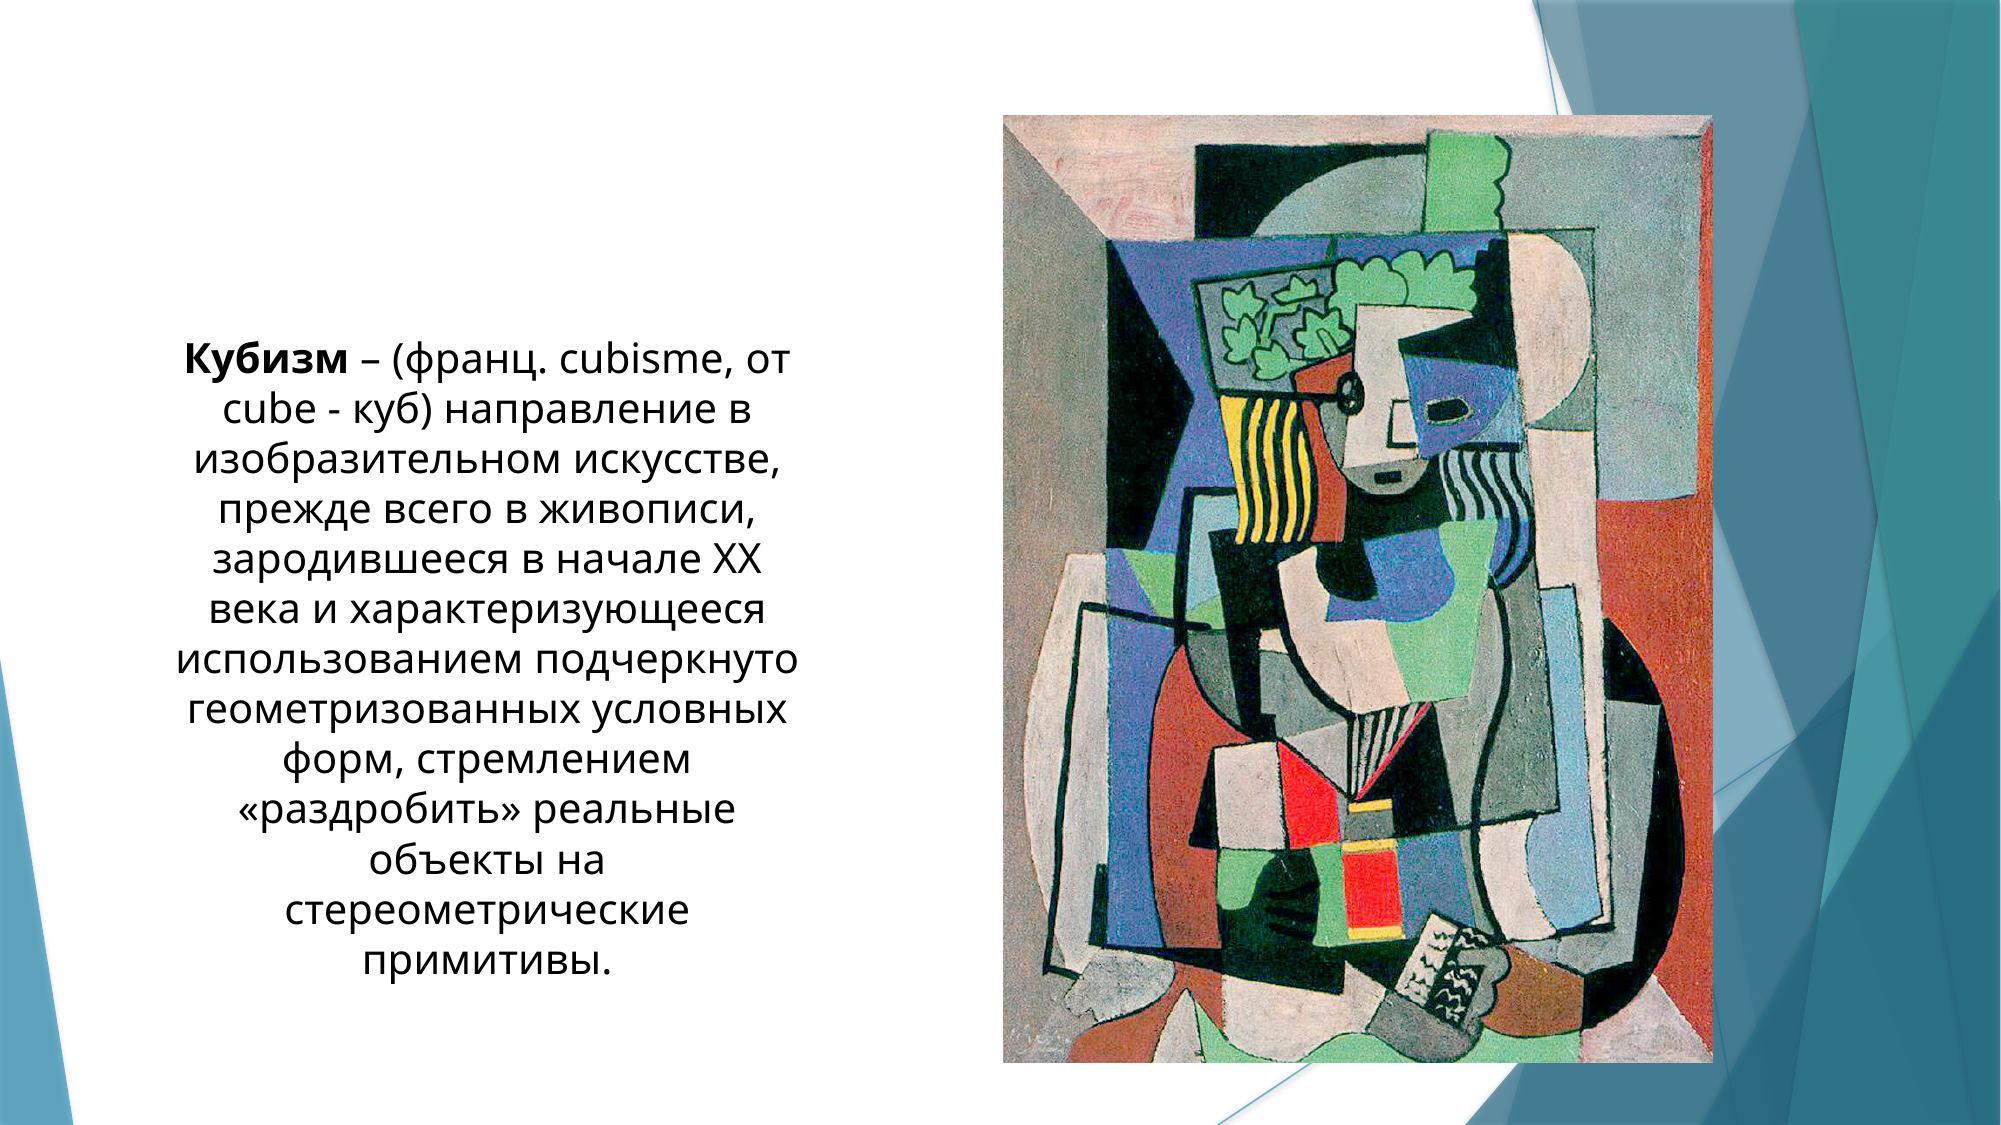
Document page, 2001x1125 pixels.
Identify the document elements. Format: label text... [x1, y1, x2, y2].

picture [1003, 115, 1713, 1064]
text_box Кубизм – (фpaнц. cubisme, oт cube - кyб) направление в изобразительном искусстве, прежде всего в живописи, зародившееся в начале XX века и характеризующееся использованием подчеркнуто геометризованных условных форм, стремлением «раздробить» реальные объекты на стереометрические примитивы. [147, 324, 827, 990]
